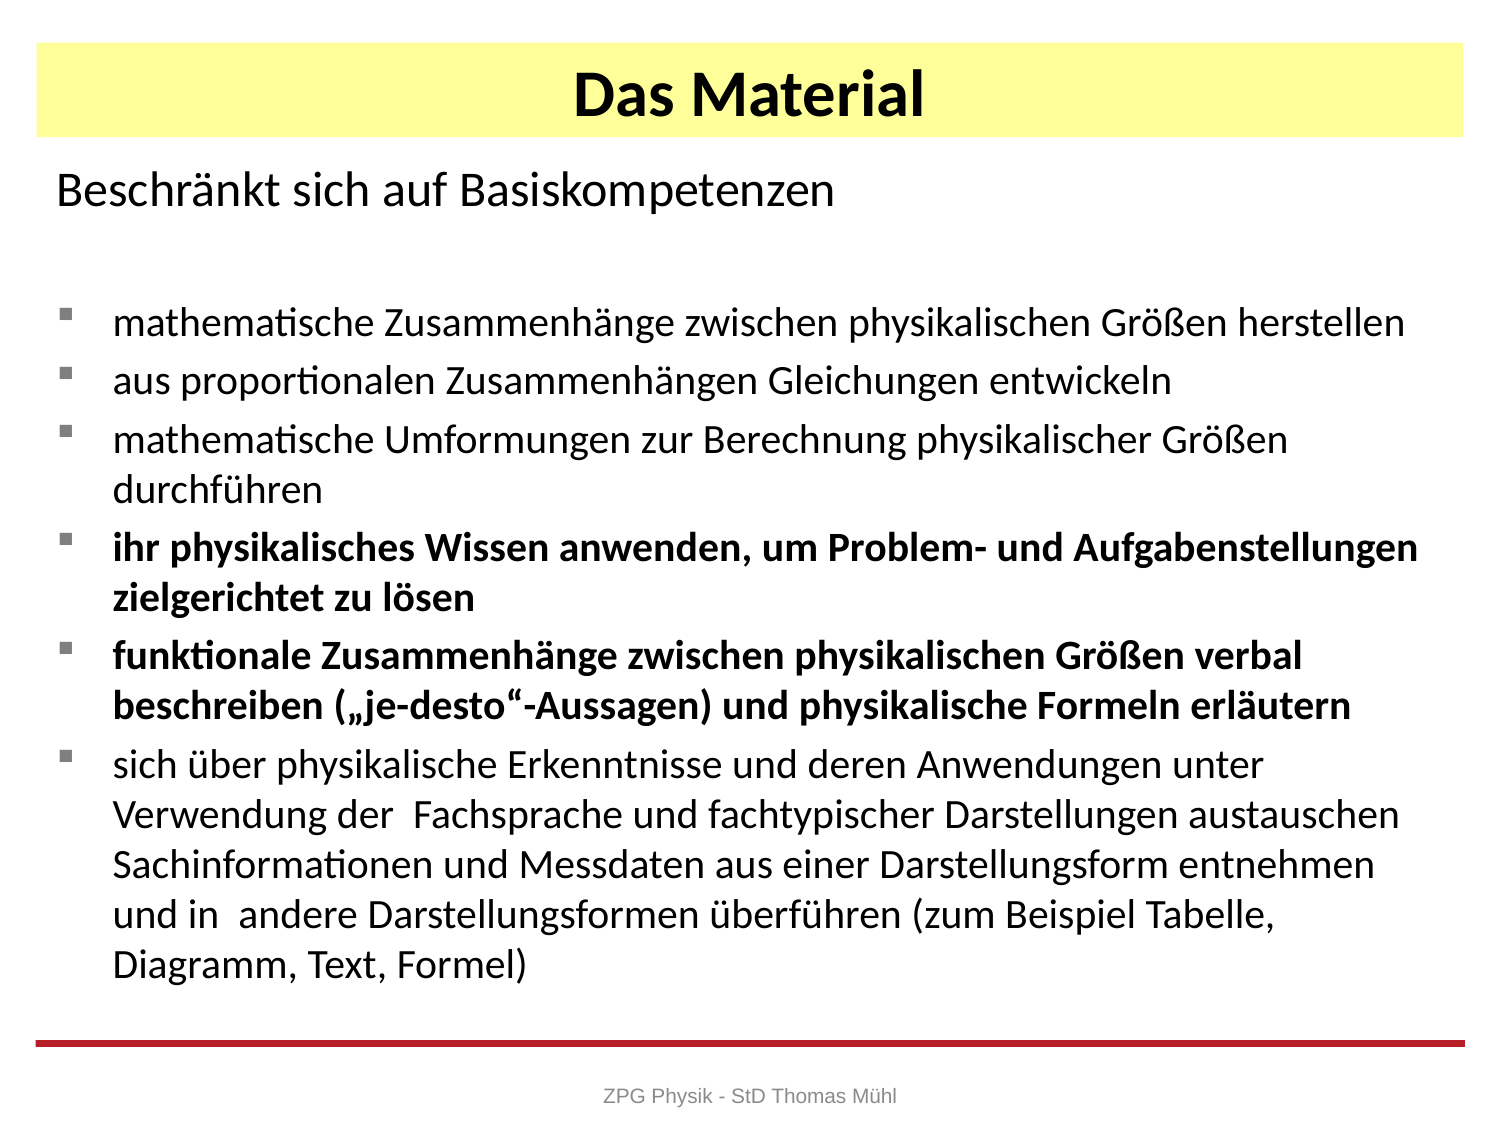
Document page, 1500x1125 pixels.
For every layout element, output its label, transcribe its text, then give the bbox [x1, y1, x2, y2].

title Das Material [41, 42, 1459, 149]
text_box ZPG Physik - StD Thomas Mühl [383, 1065, 1117, 1125]
list Beschränkt sich auf Basiskompetenzen mathematische Zusammenhänge zwischen physikalischen Größen herstellen aus proportionalen Zusammenhängen Gleichungen entwickeln mathematische Umformungen zur Berechnung physikalischer Größen durchführen ihr physikalisches Wissen anwenden, um Problem- und Aufgabenstellungen zielgerichtet zu lösen funktionale Zusammenhänge zwischen physikalischen Größen verbal beschreiben („je-desto“-Aussagen) und physikalische Formeln erläutern sich über physikalische Erkenntnisse und deren Anwendungen unter Verwendung der Fachsprache und fachtypischer Darstellungen austauschen Sachinformationen und Messdaten aus einer Darstellungsform entnehmen und in andere Darstellungsformen überführen (zum Beispiel Tabelle, Diagramm, Text, Formel) [41, 149, 1459, 1028]
